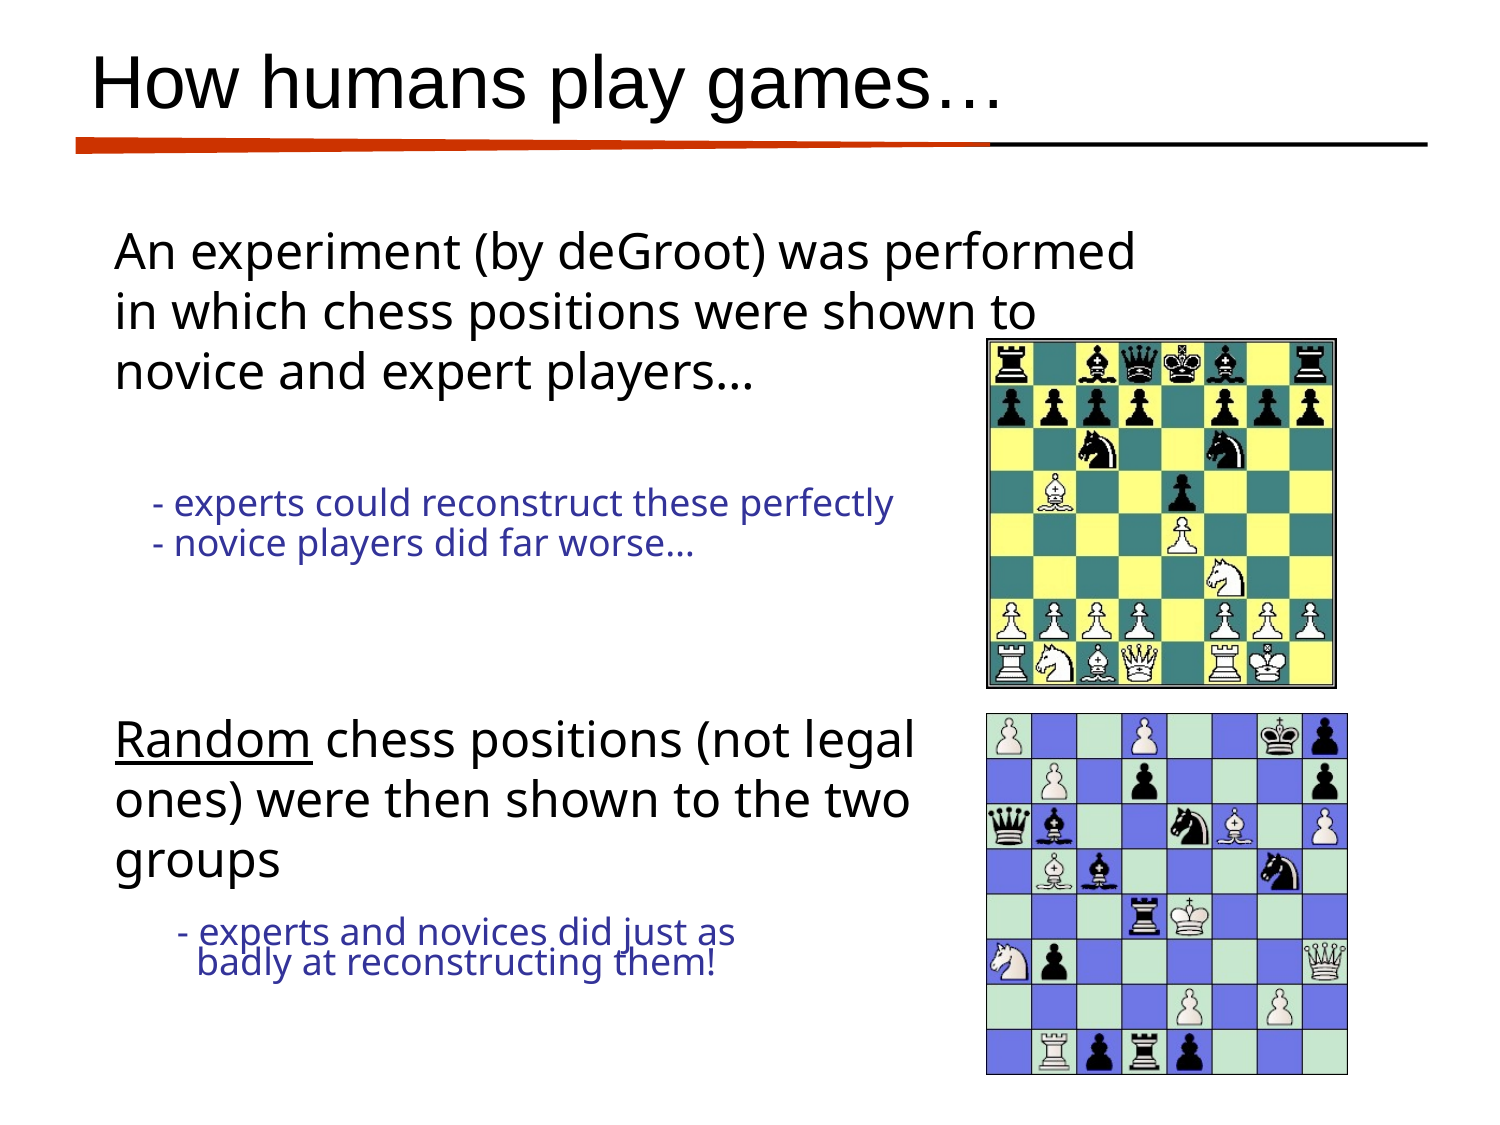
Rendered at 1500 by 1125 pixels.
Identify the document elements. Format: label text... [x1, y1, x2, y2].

text_box Random chess positions (not legal ones) were then shown to the two groups [99, 699, 1200, 895]
picture [986, 338, 1338, 689]
text_box - experts could reconstruct these perfectly - novice players did far worse… [127, 487, 981, 569]
text_box - experts and novices did just as badly at reconstructing them! [152, 923, 840, 987]
title How humans play games… [74, 24, 1426, 133]
picture [986, 713, 1348, 1075]
text_box An experiment (by deGroot) was performed in which chess positions were shown to novice and expert players… [99, 212, 1200, 408]
